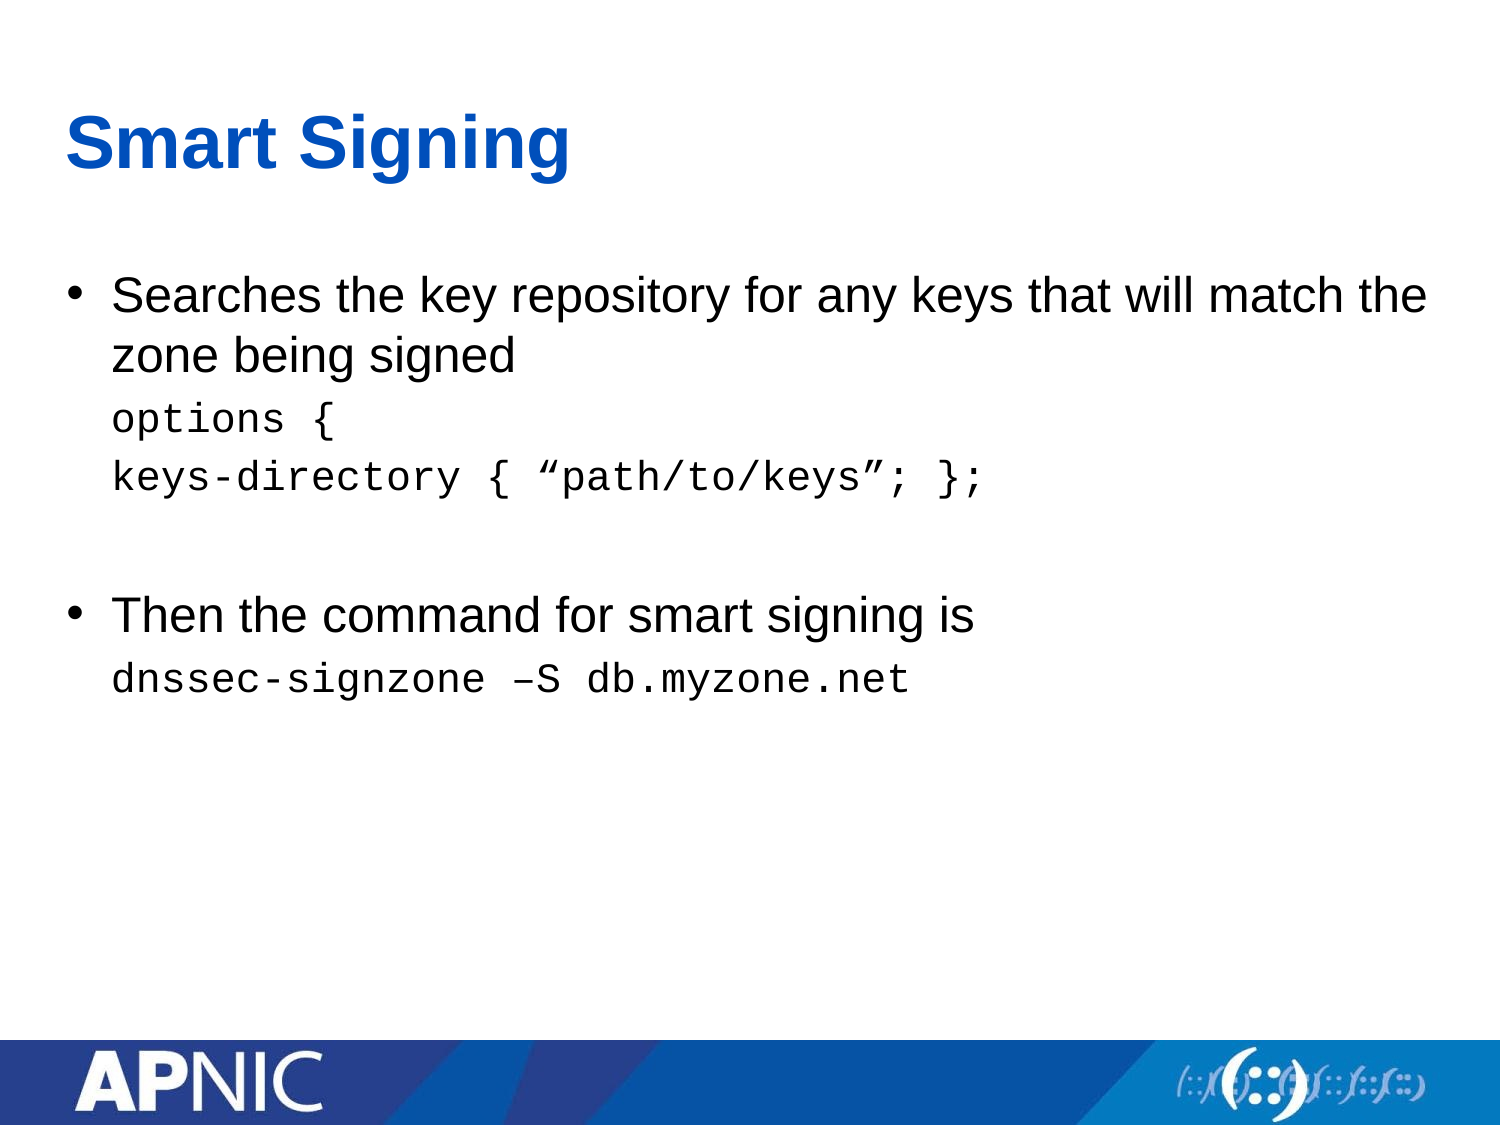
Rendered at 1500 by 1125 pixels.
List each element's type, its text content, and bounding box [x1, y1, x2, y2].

picture [0, 1040, 1500, 1125]
list Searches the key repository for any keys that will match the zone being signed options { keys-directory { “path/to/keys”; }; Then the command for smart signing is dnssec-signzone –S db.myzone.net [66, 262, 1437, 1012]
title Smart Signing [64, 45, 1436, 233]
